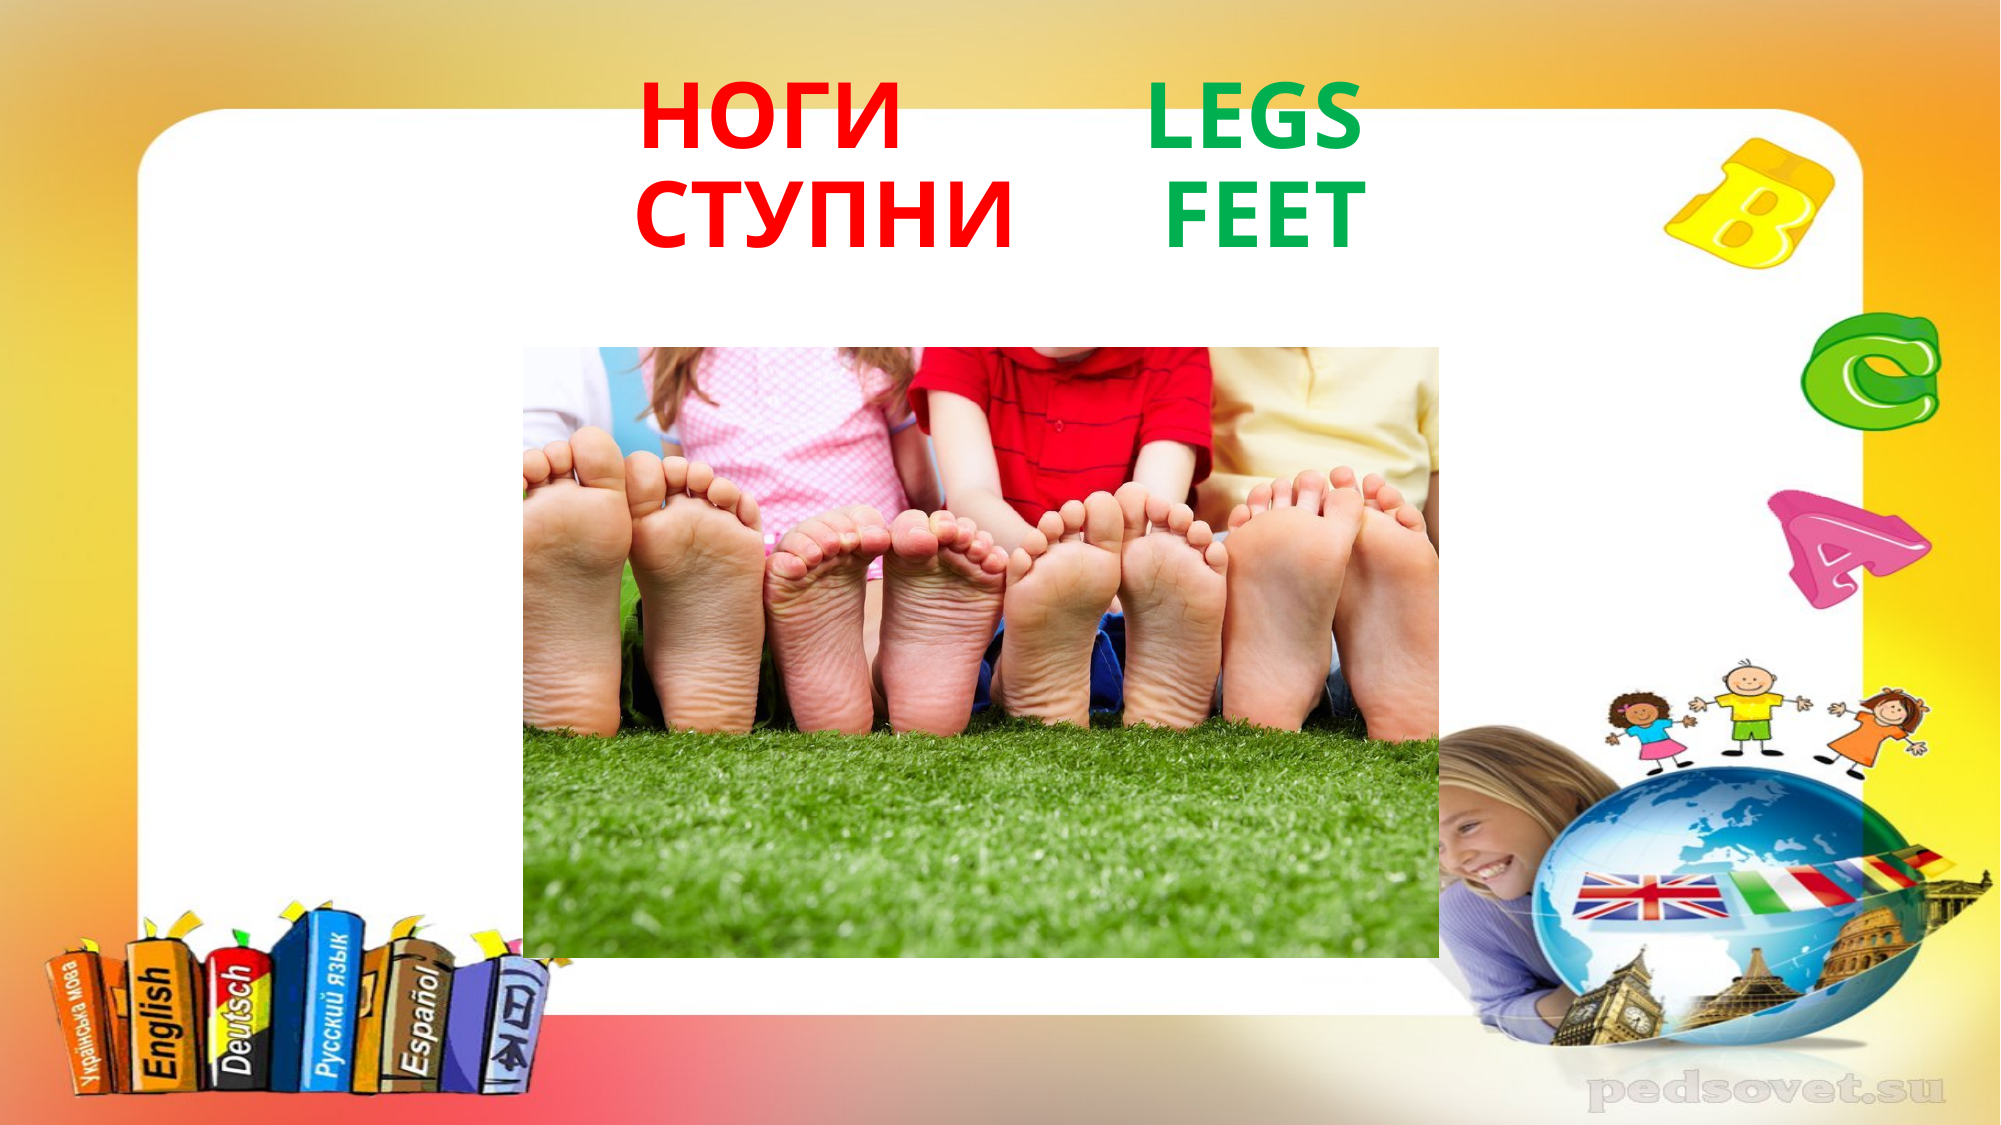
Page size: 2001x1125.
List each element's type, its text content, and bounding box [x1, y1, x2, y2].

title НОГИ LEGS СТУПНИ FEET [137, 59, 1863, 278]
picture [0, 0, 2001, 1125]
